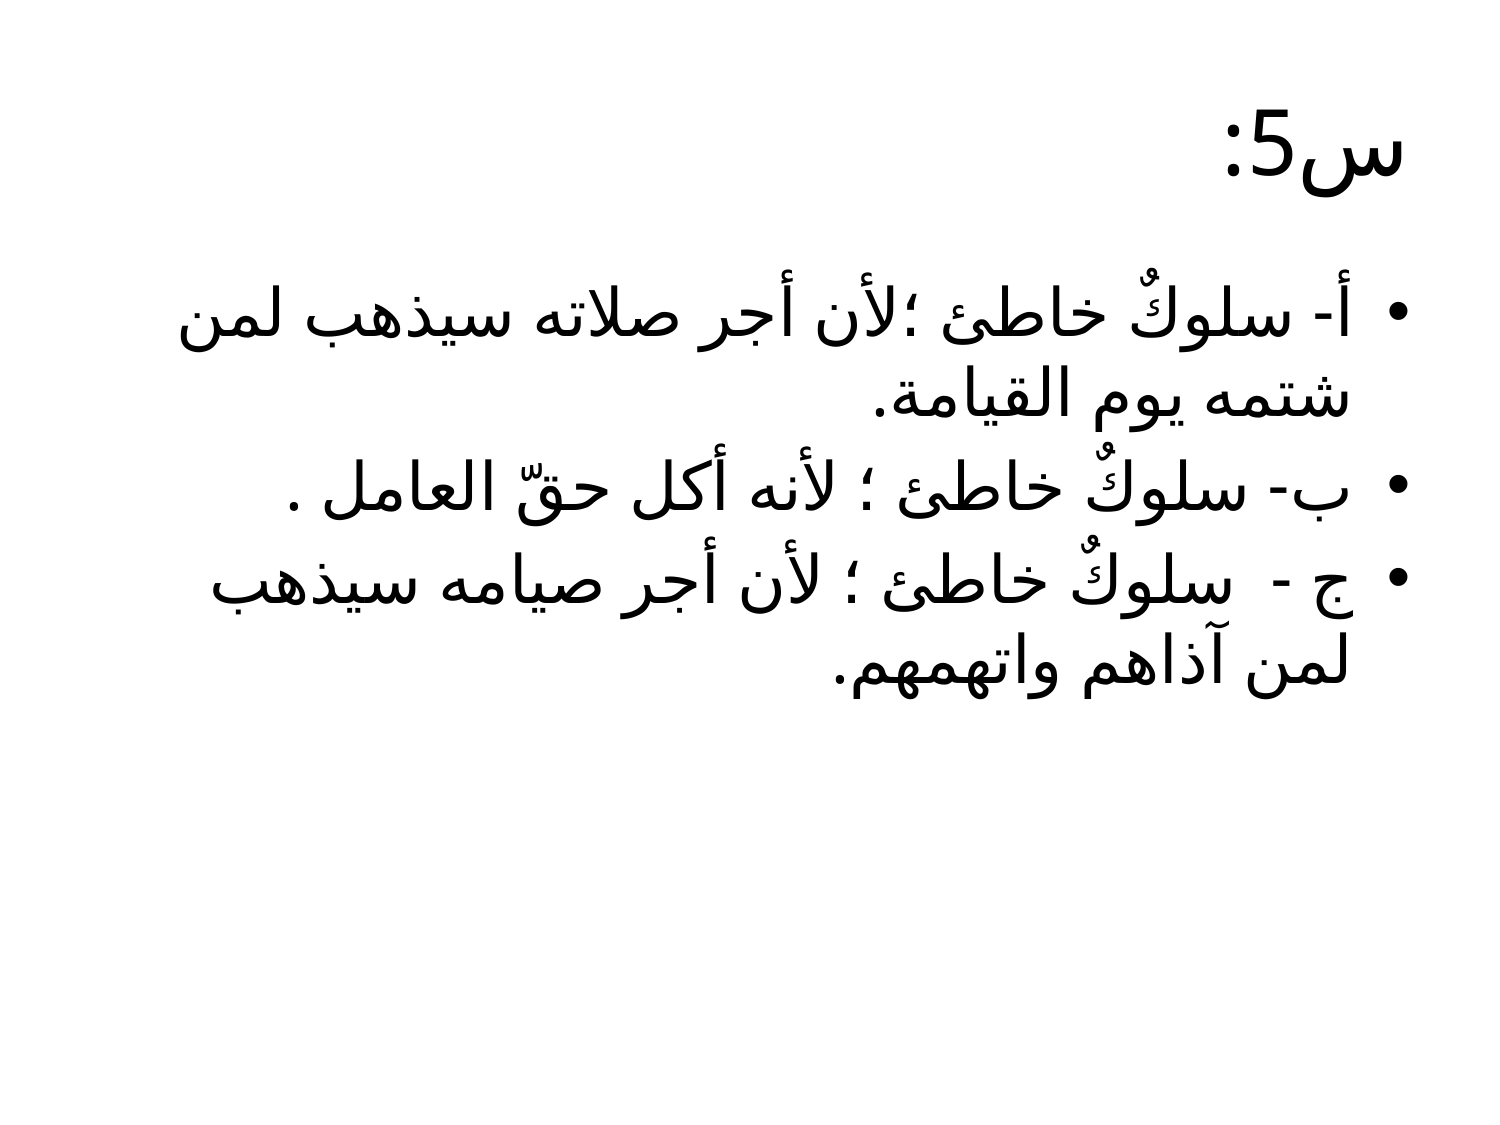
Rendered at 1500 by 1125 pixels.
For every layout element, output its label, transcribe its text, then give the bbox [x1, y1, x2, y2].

title س5: [75, 45, 1425, 233]
list أ- سلوكٌ خاطئ ؛لأن أجر صلاته سيذهب لمن شتمه يوم القيامة. ب- سلوكٌ خاطئ ؛ لأنه أكل حقّ العامل . ج - سلوكٌ خاطئ ؛ لأن أجر صيامه سيذهب لمن آذاهم واتهمهم. [75, 262, 1425, 1005]
